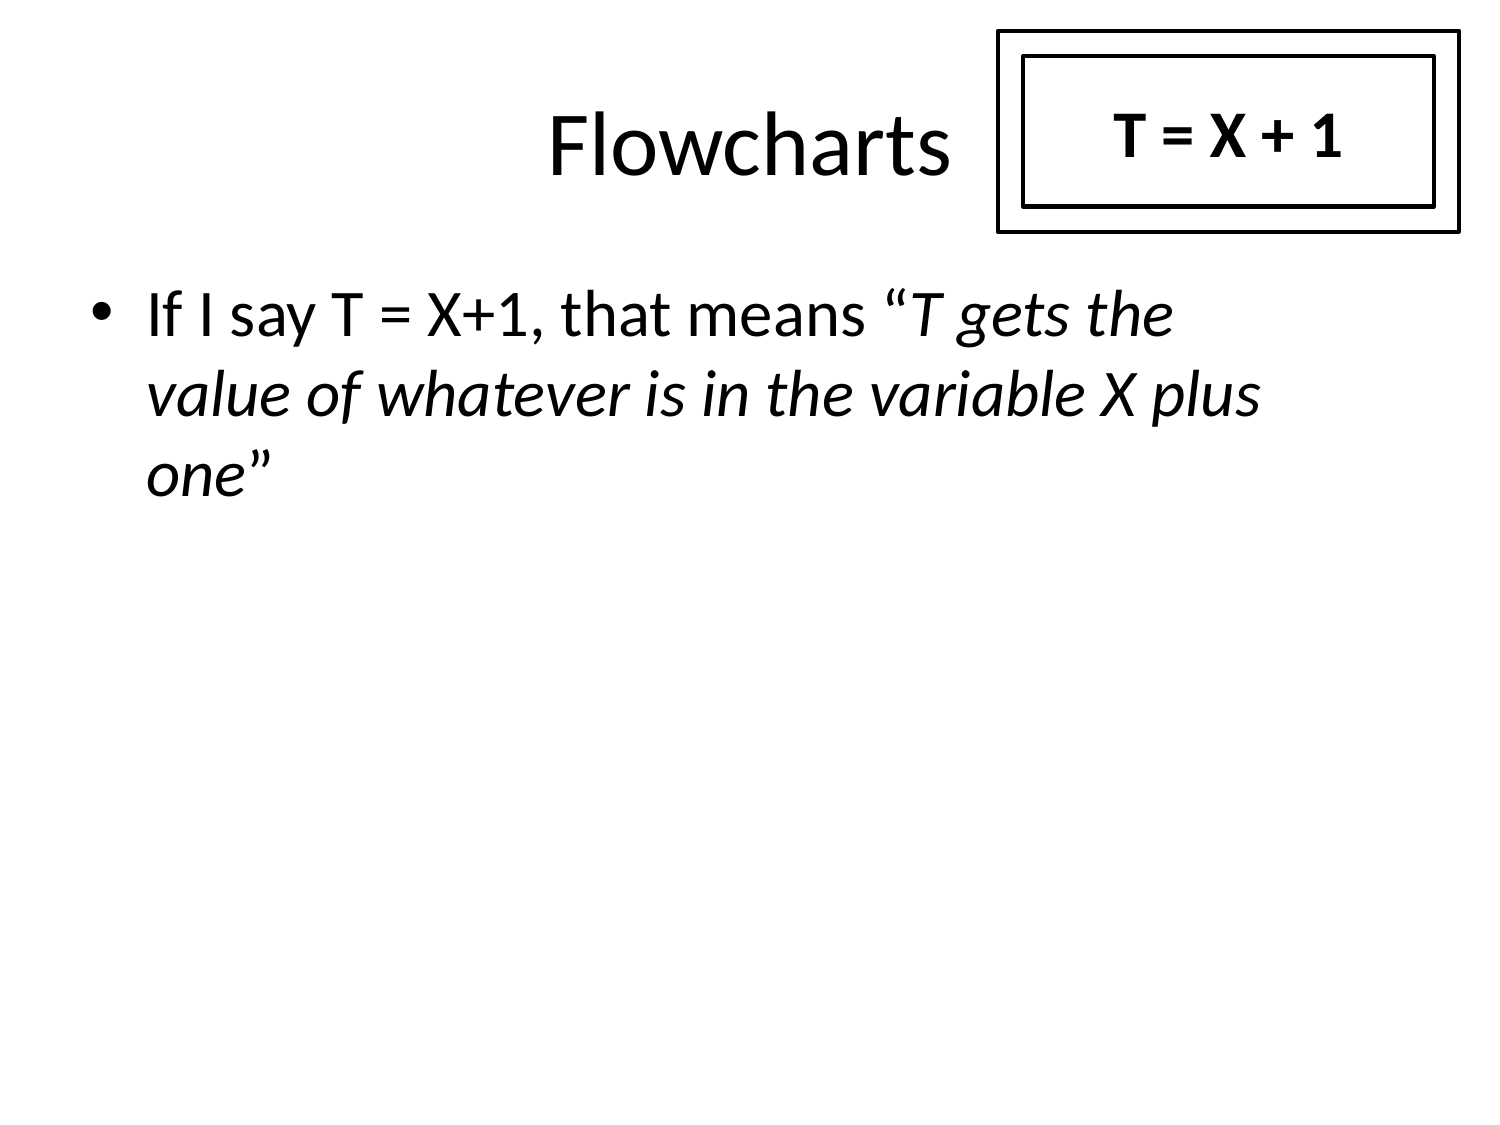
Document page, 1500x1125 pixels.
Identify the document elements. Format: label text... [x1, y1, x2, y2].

list If I say T = X+1, that means “T gets the value of whatever is in the variable X plus one” [75, 262, 1317, 1005]
title Flowcharts [1025, 58, 1425, 204]
title Flowcharts [75, 45, 996, 233]
text_box T = X + 1 [996, 29, 1461, 234]
